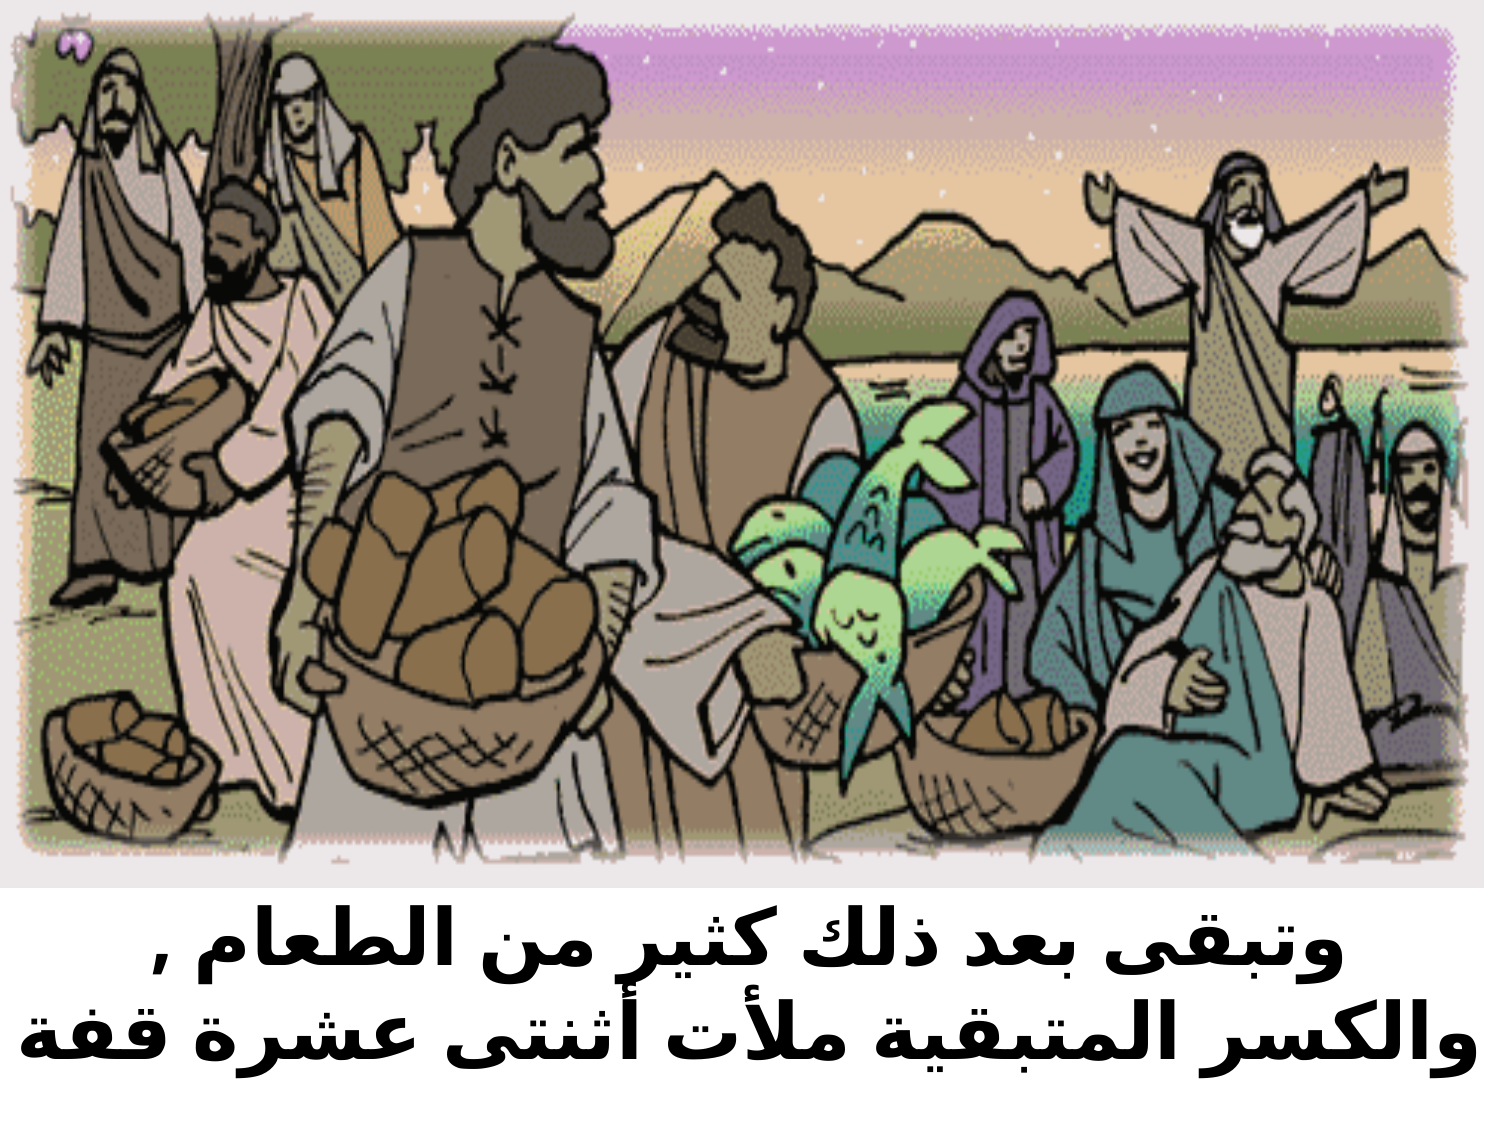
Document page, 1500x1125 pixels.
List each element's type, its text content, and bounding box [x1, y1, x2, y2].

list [0, 0, 1484, 888]
text_box وتبقى بعد ذلك كثير من الطعام , والكسر المتبقية ملأت أثنتى عشرة قفة [0, 837, 1500, 1125]
